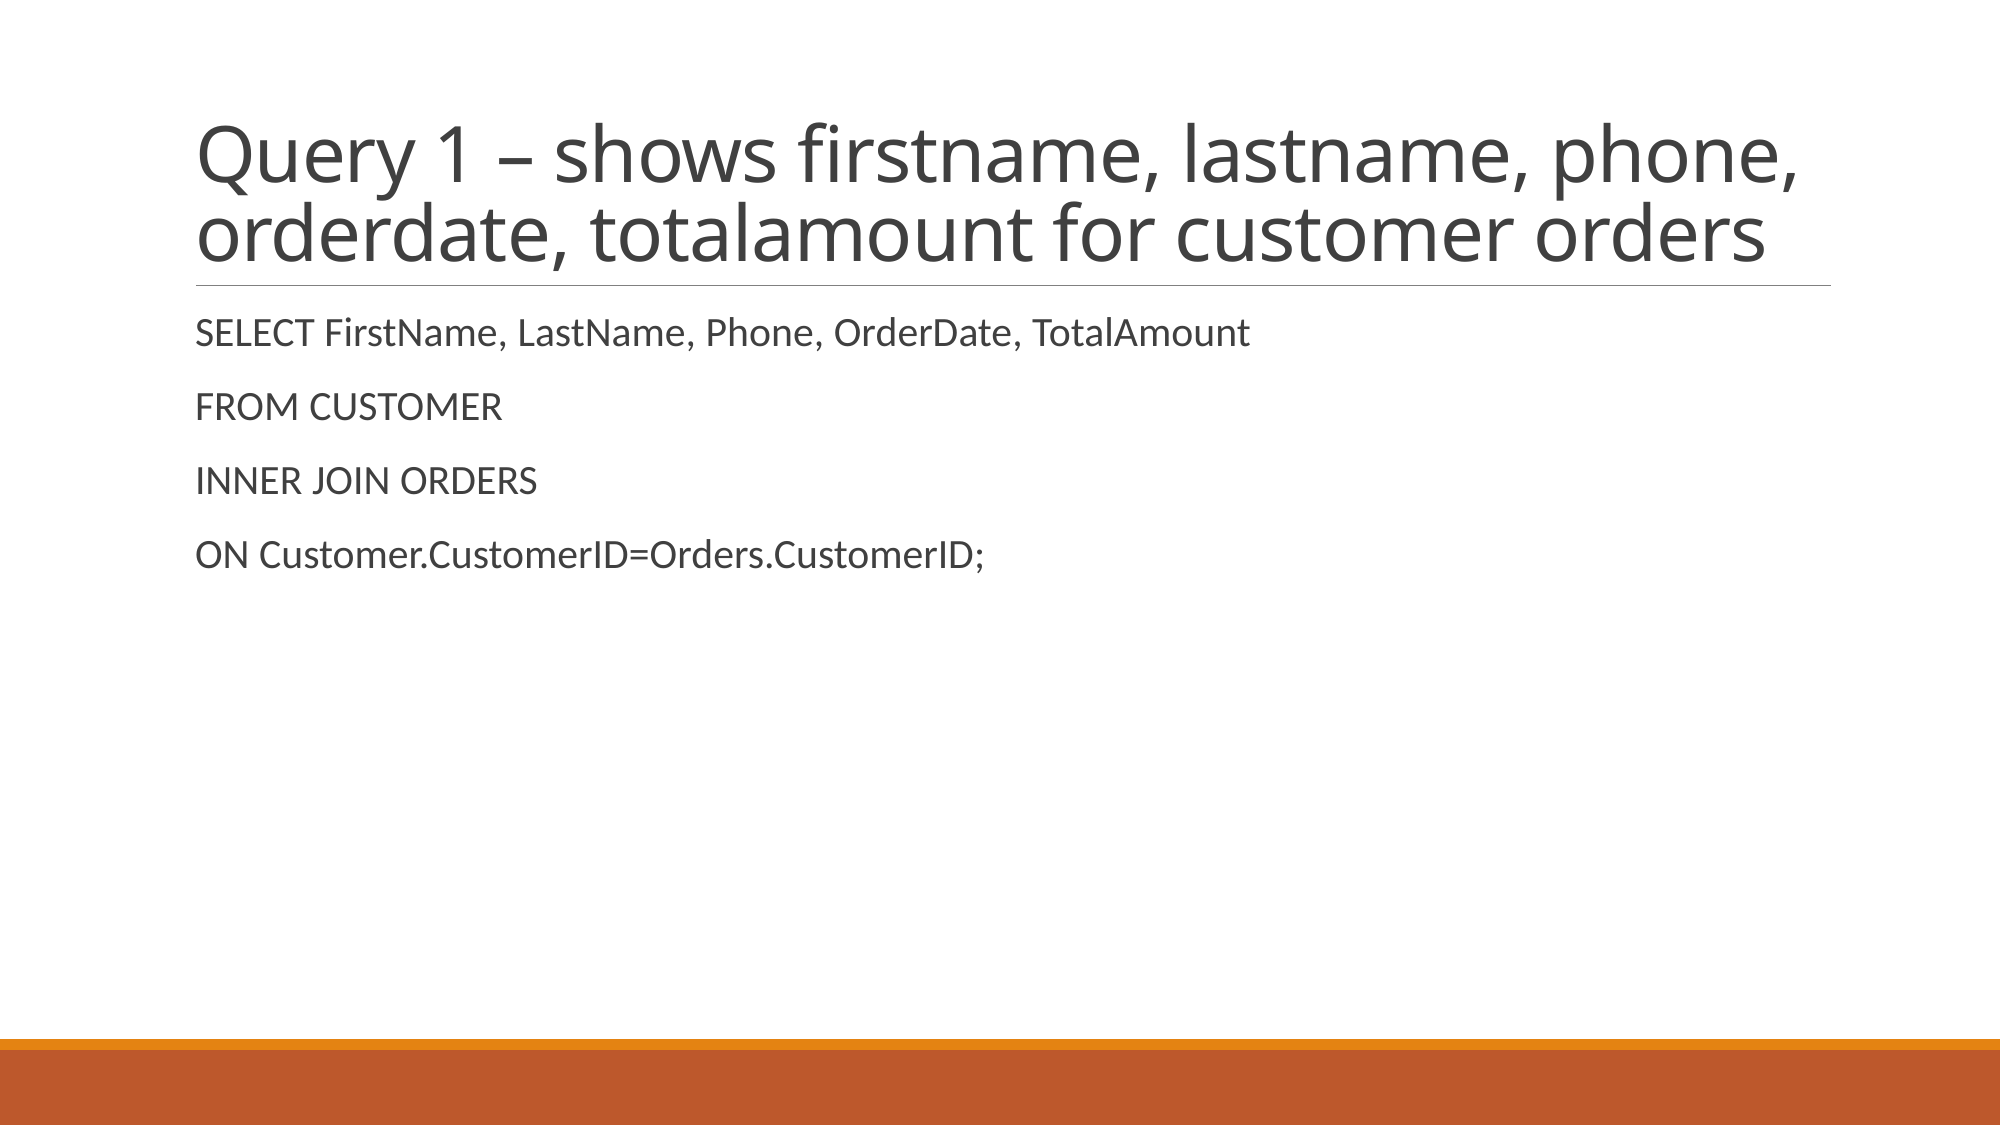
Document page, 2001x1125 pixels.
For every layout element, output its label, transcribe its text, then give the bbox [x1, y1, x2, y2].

list SELECT FirstName, LastName, Phone, OrderDate, TotalAmount FROM CUSTOMER INNER JOIN ORDERS ON Customer.CustomerID=Orders.CustomerID; [180, 302, 1830, 963]
title Query 1 – shows firstname, lastname, phone, orderdate, totalamount for customer orders [180, 47, 1830, 285]
